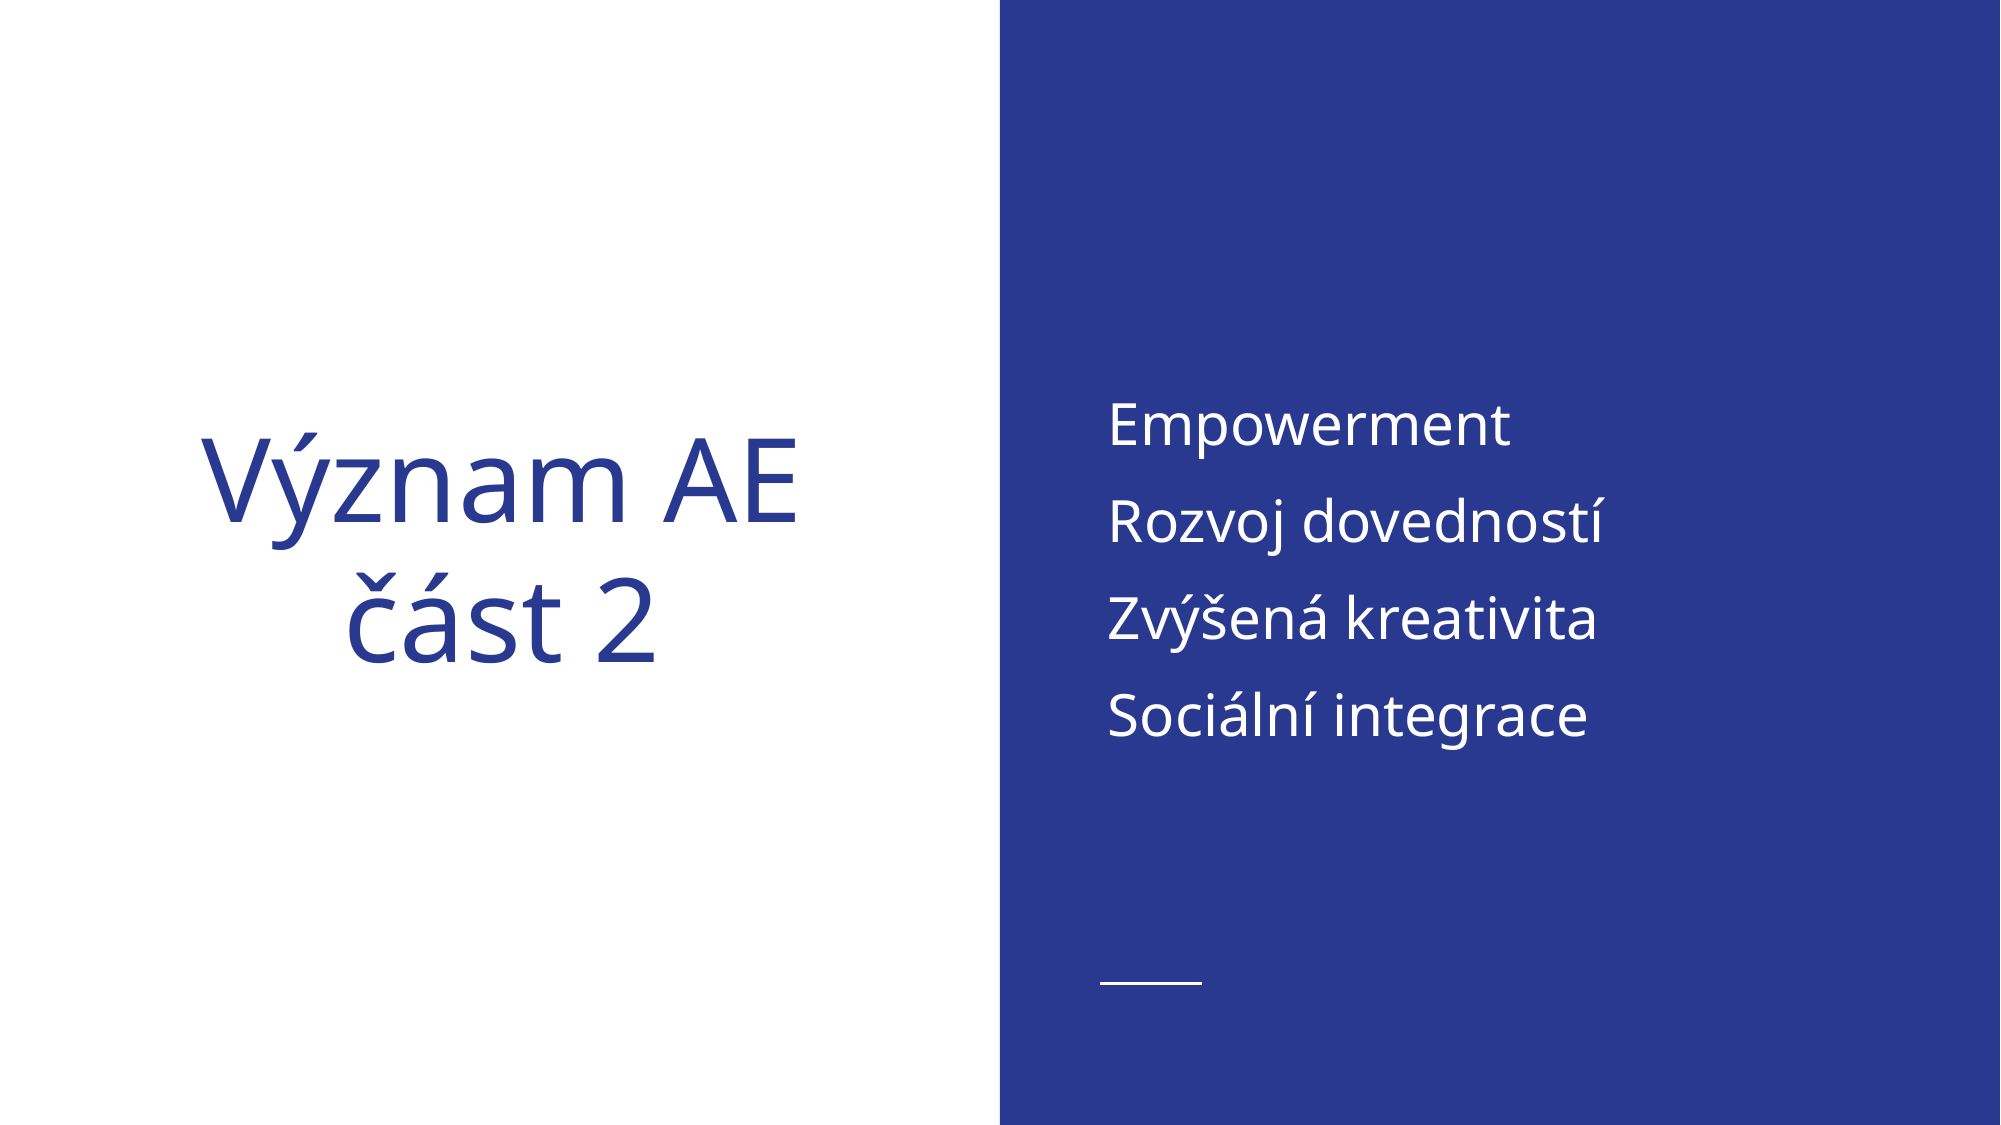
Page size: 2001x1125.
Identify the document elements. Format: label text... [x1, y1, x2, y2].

list Empowerment Rozvoj dovedností Zvýšená kreativita Sociální integrace [1080, 158, 1920, 967]
title Význam AE část 2 [59, 431, 945, 694]
